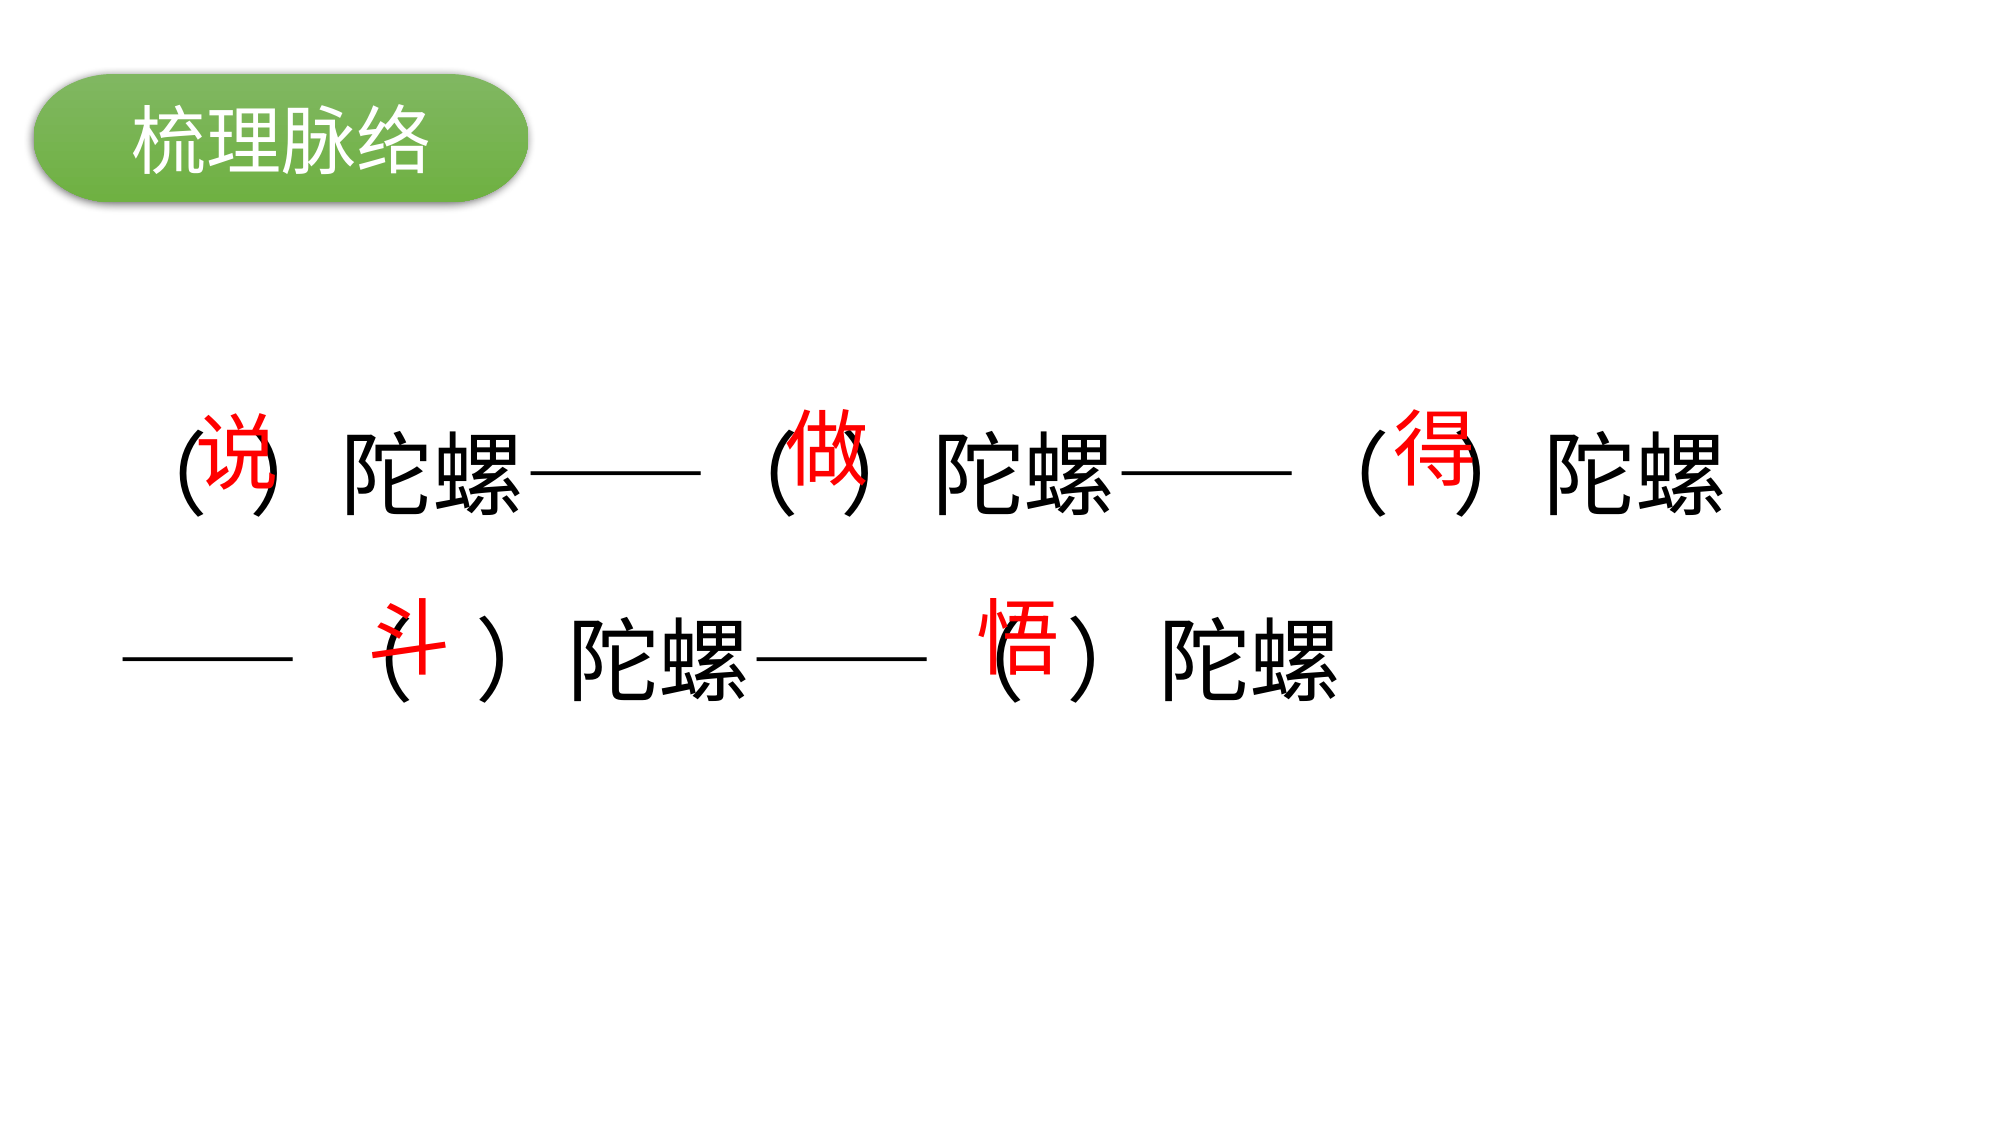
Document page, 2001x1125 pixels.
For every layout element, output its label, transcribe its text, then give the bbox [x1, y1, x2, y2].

text_box 悟 [962, 578, 1083, 693]
text_box 说 [180, 392, 302, 508]
text_box （ ）陀螺——（ ）陀螺——（ ）陀螺 ——（ ）陀螺——（ ）陀螺 [101, 354, 1987, 720]
text_box 梳理脉络 [33, 73, 529, 203]
text_box 斗 [352, 578, 474, 693]
text_box 做 [771, 388, 925, 504]
text_box 得 [1379, 388, 1533, 504]
